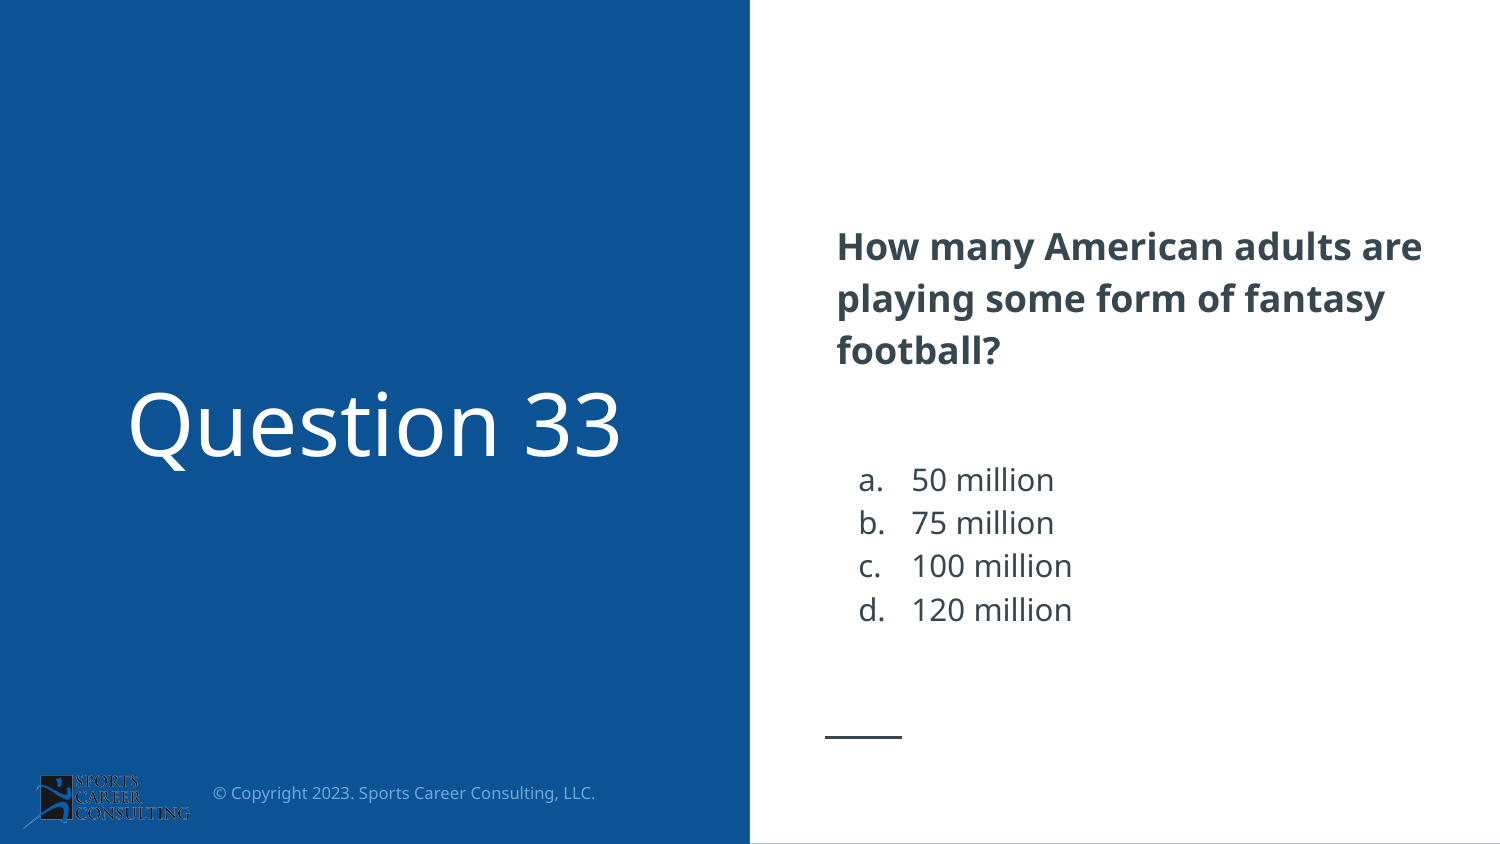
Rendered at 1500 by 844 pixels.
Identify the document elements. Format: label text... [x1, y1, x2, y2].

text_box © Copyright 2023. Sports Career Consulting, LLC. [197, 767, 750, 838]
title Question 33 [43, 298, 708, 546]
picture [22, 774, 190, 829]
list How many American adults are playing some form of fantasy football? 50 million 75 million 100 million 120 million [821, 118, 1486, 725]
